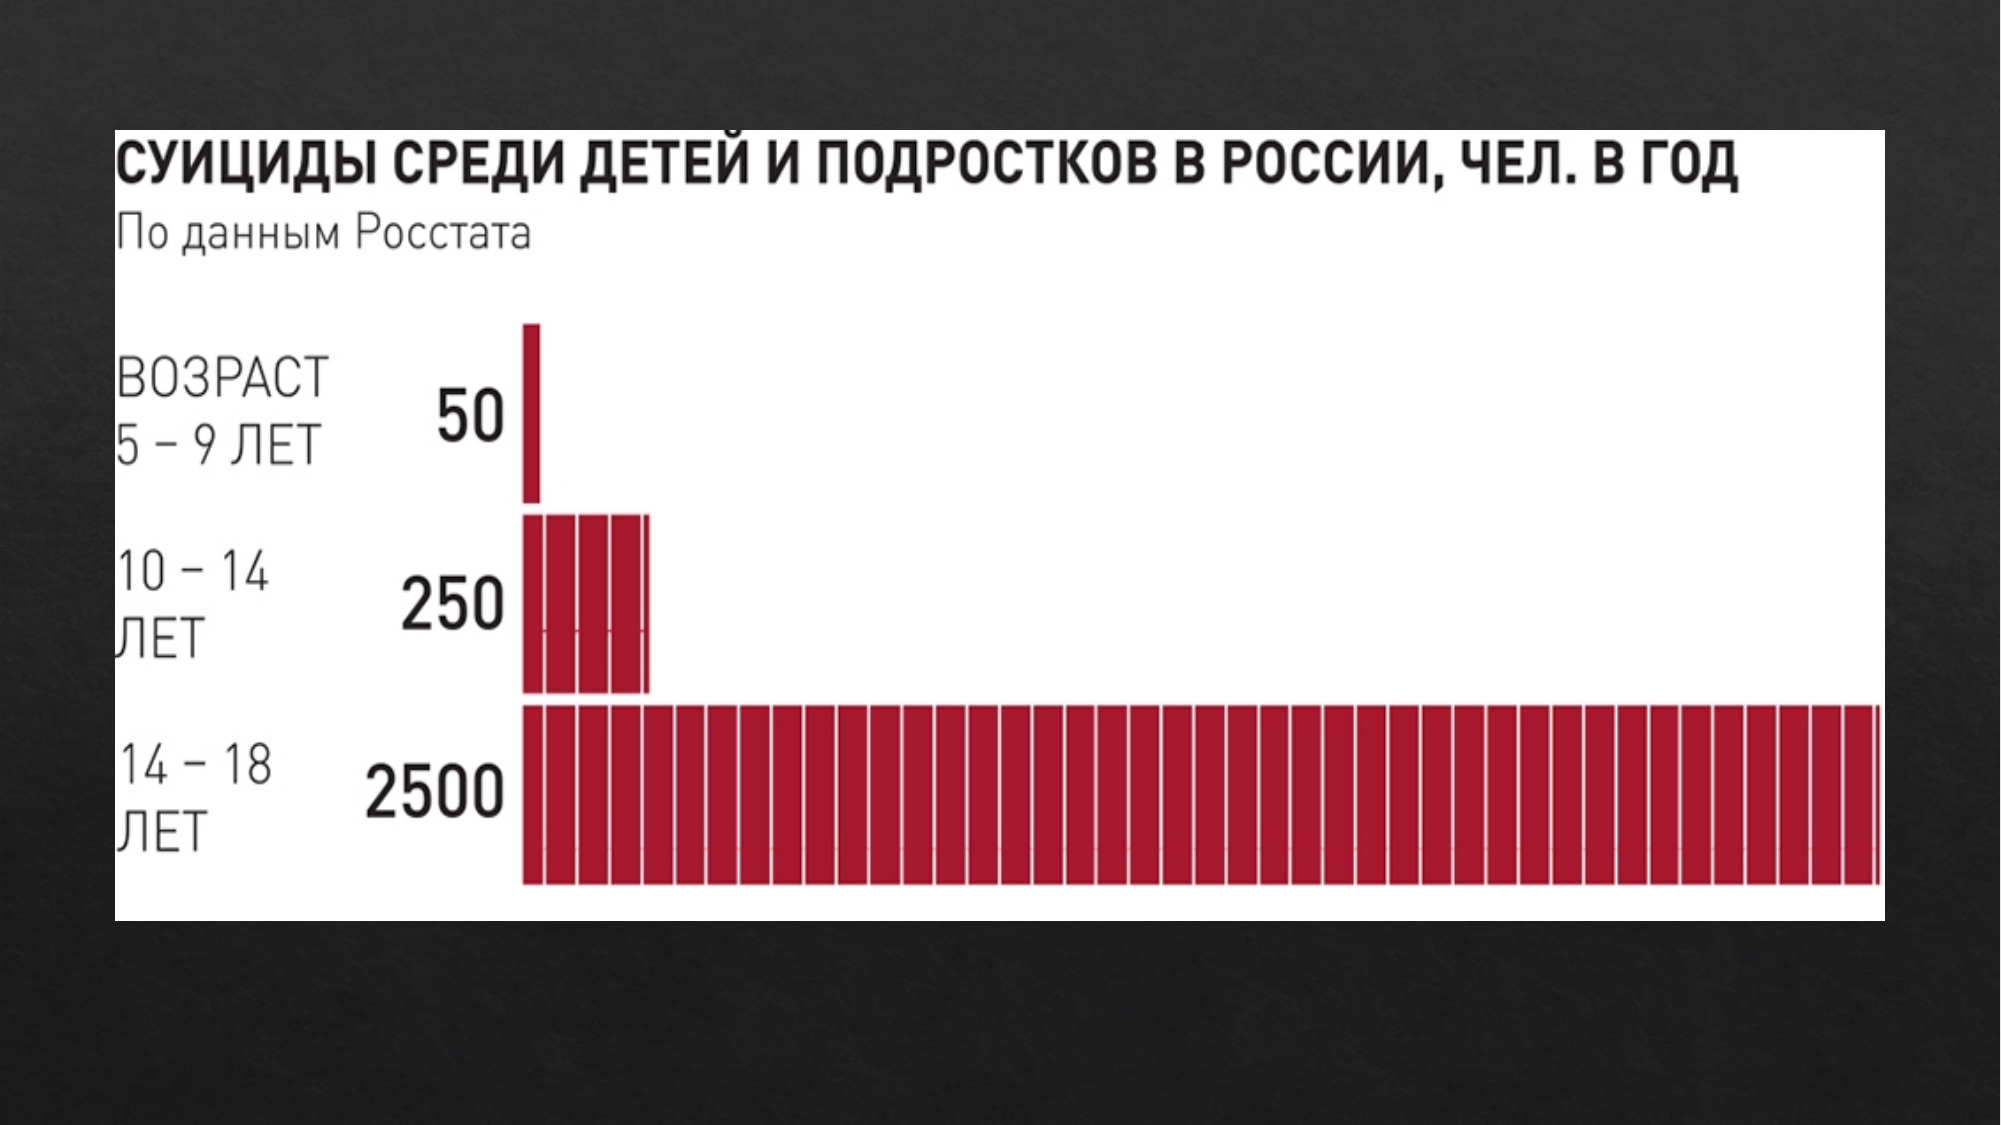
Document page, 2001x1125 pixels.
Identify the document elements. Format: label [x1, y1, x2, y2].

picture [115, 129, 1885, 921]
